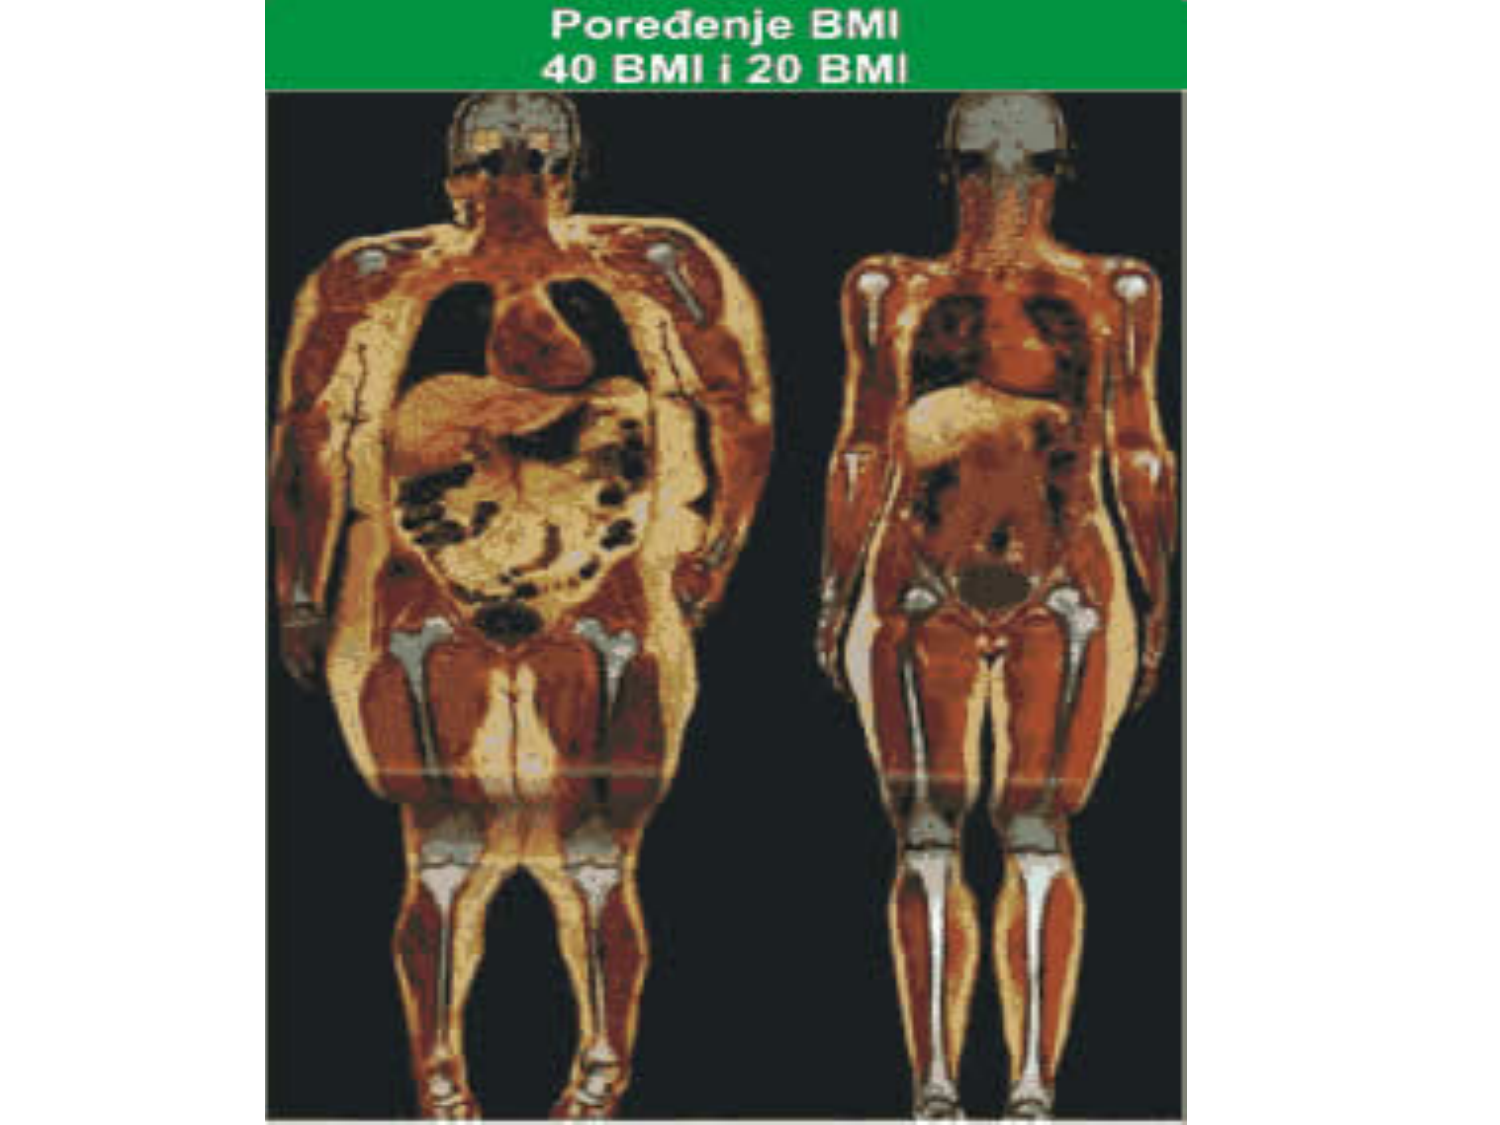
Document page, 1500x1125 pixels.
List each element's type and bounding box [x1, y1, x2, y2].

picture [265, 0, 1188, 1125]
